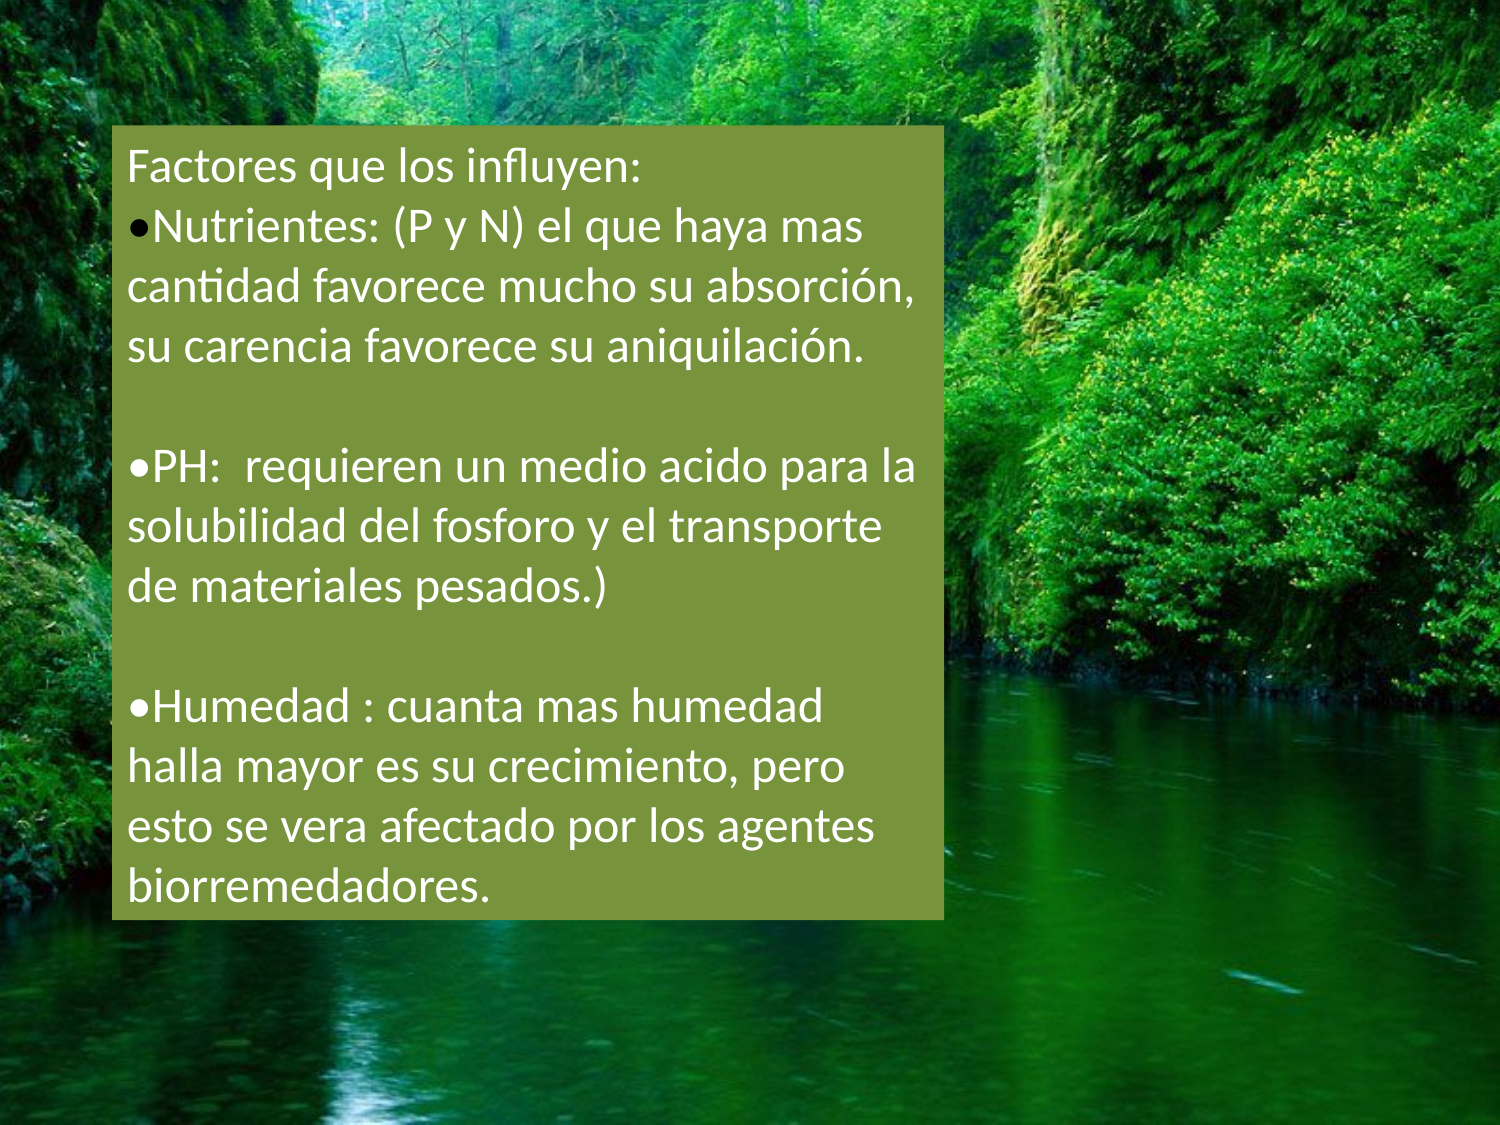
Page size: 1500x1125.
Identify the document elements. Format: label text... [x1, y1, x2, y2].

text_box Factores que los influyen: •Nutrientes: (P y N) el que haya mas cantidad favorece mucho su absorción, su carencia favorece su aniquilación. •PH: requieren un medio acido para la solubilidad del fosforo y el transporte de materiales pesados.) •Humedad : cuanta mas humedad halla mayor es su crecimiento, pero esto se vera afectado por los agentes biorremedadores. [112, 125, 945, 921]
picture [0, 0, 1500, 1125]
